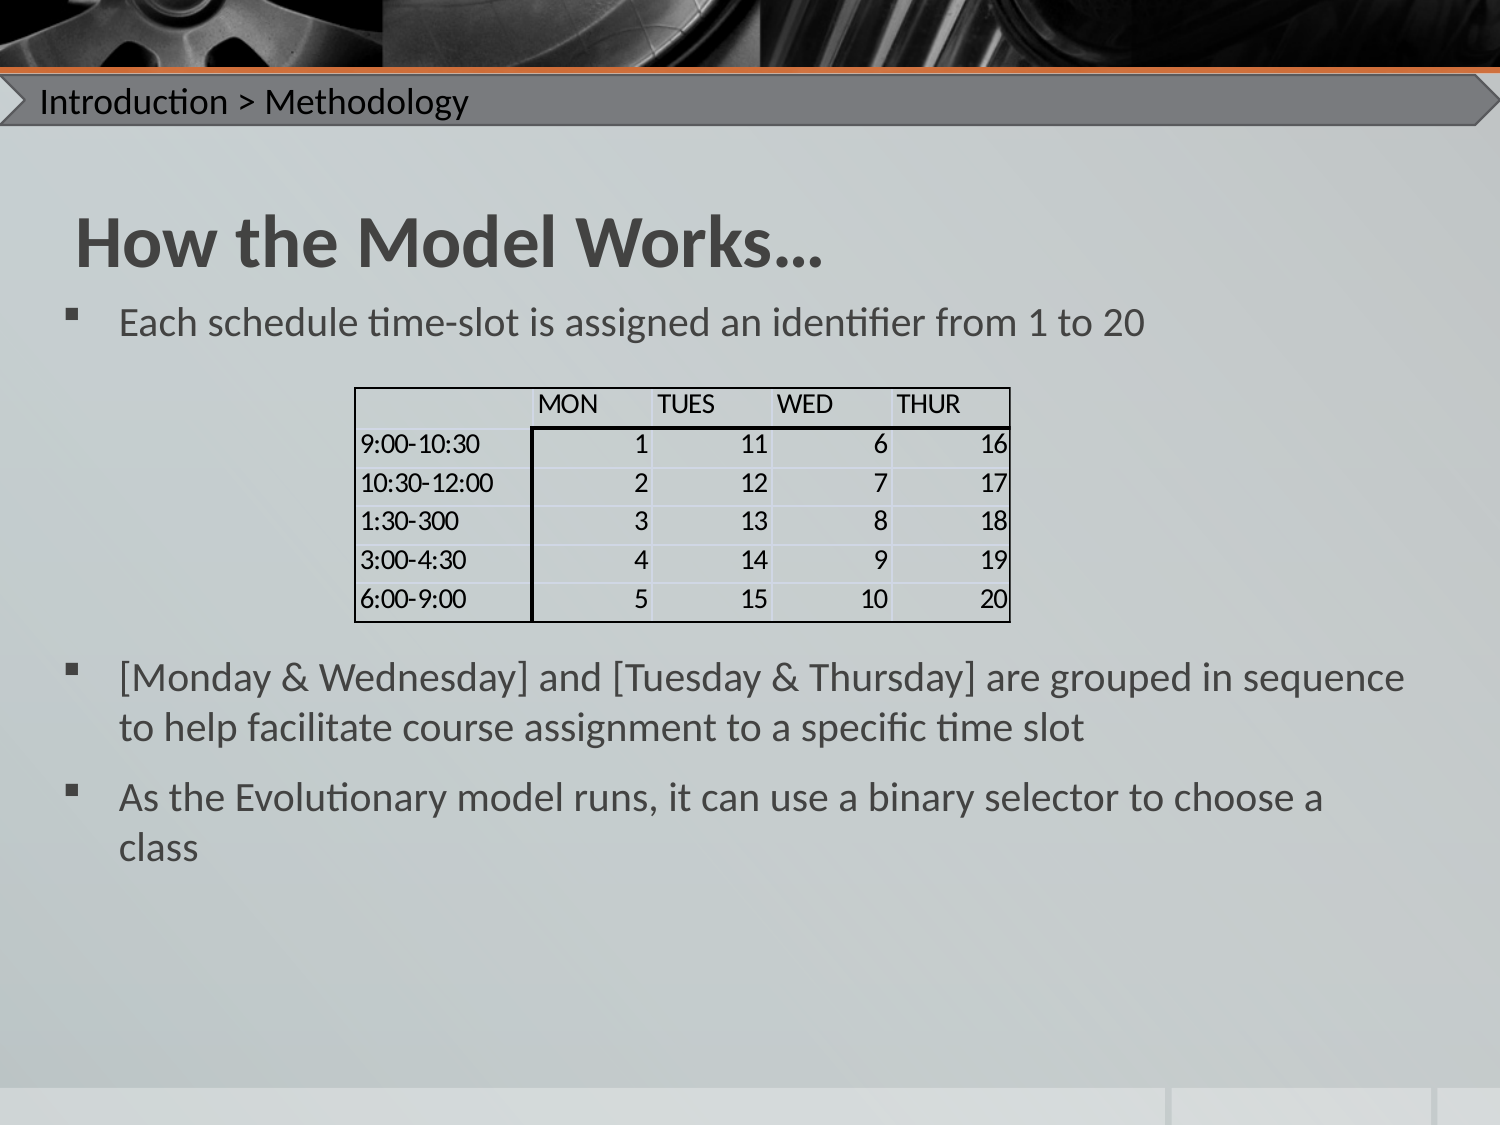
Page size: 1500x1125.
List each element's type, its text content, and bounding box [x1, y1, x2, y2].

list Each schedule time-slot is assigned an identifier from 1 to 20 [Monday & Wednesday] and [Tuesday & Thursday] are grouped in sequence to help facilitate course assignment to a specific time slot As the Evolutionary model runs, it can use a binary selector to choose a class [62, 287, 1413, 968]
title How the Model Works… [75, 162, 1425, 313]
picture [0, 0, 1500, 67]
picture [353, 387, 1013, 626]
text_box Introduction > Methodology [0, 73, 1500, 127]
